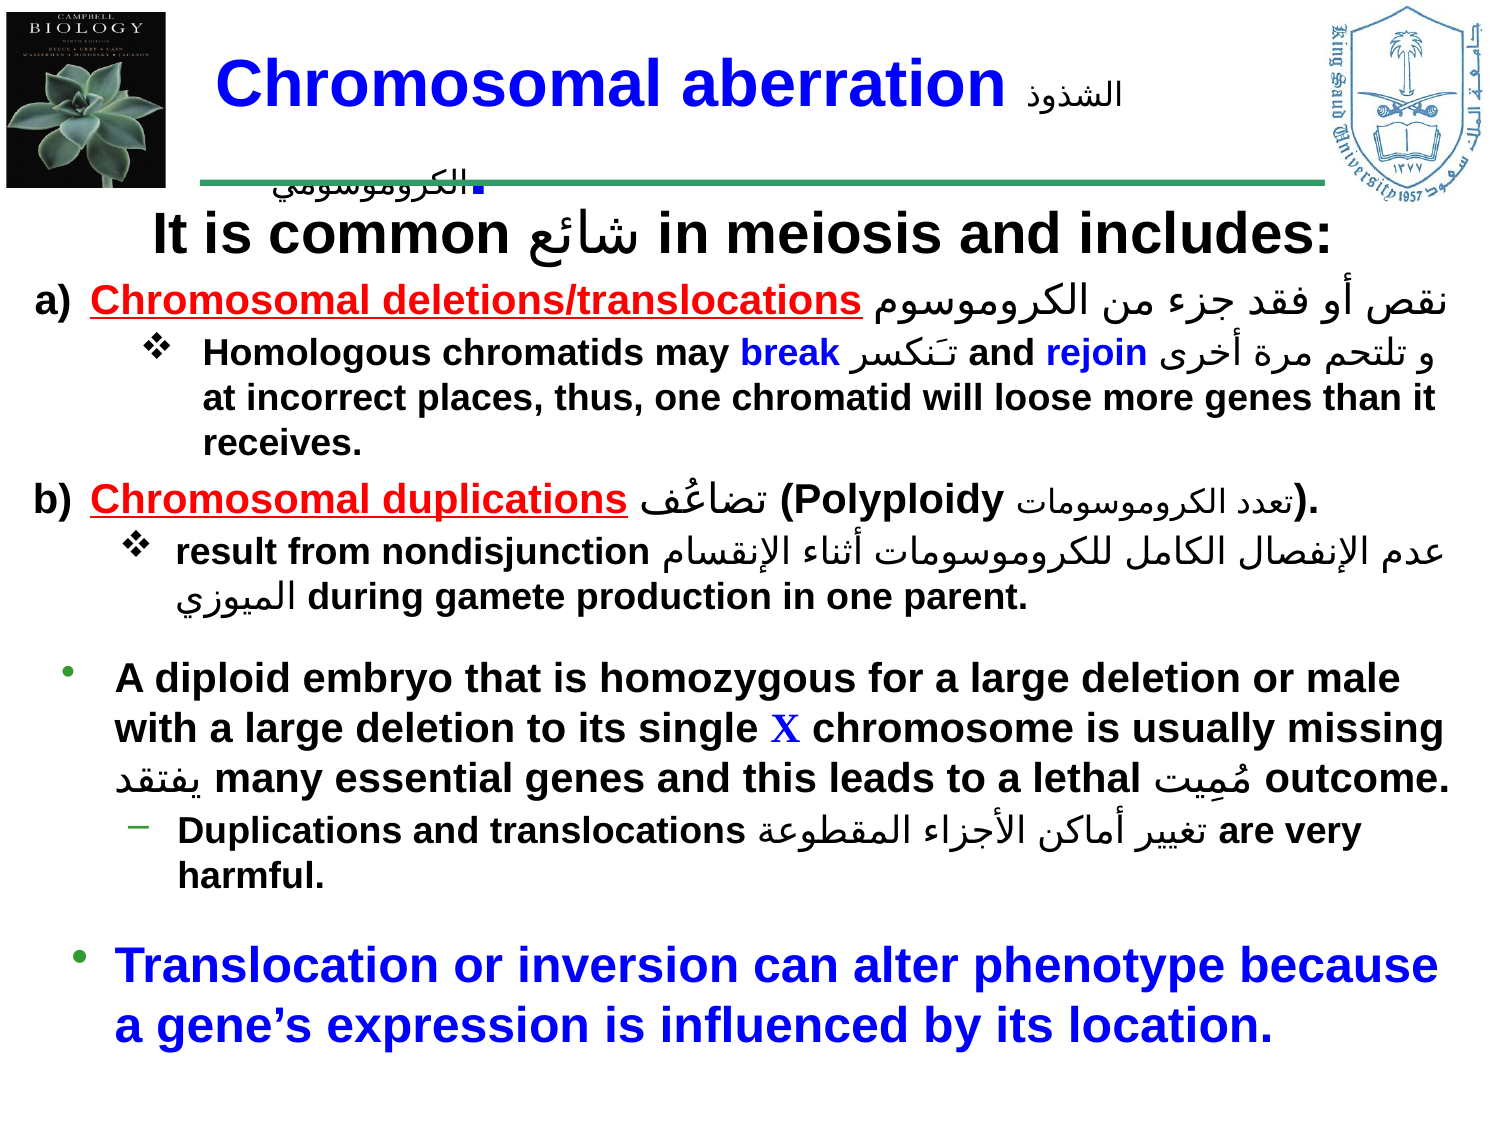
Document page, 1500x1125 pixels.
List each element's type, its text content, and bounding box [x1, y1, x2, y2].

text_box It is common شائع in meiosis and includes: Chromosomal deletions/translocations نقص أو فقد جزء من الكروموسوم Homologous chromatids may break تـَنكسر and rejoin و تلتحم مرة أخرى at incorrect places, thus, one chromatid will loose more genes than it receives. Chromosomal duplications تضاعُف (Polyploidy تعدد الكروموسومات). result from nondisjunction عدم الإنفصال الكامل للكروموسومات أثناء الإنقسام الميوزي during gamete production in one parent. A diploid embryo that is homozygous for a large deletion or male with a large deletion to its single X chromosome is usually missing يفتقد many essential genes and this leads to a lethal مُمِيت outcome. Duplications and translocations تغيير أماكن الأجزاء المقطوعة are very harmful. Translocation or inversion can alter phenotype because a gene’s expression is influenced by its location. [0, 210, 1488, 1060]
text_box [5, 0, 1488, 209]
